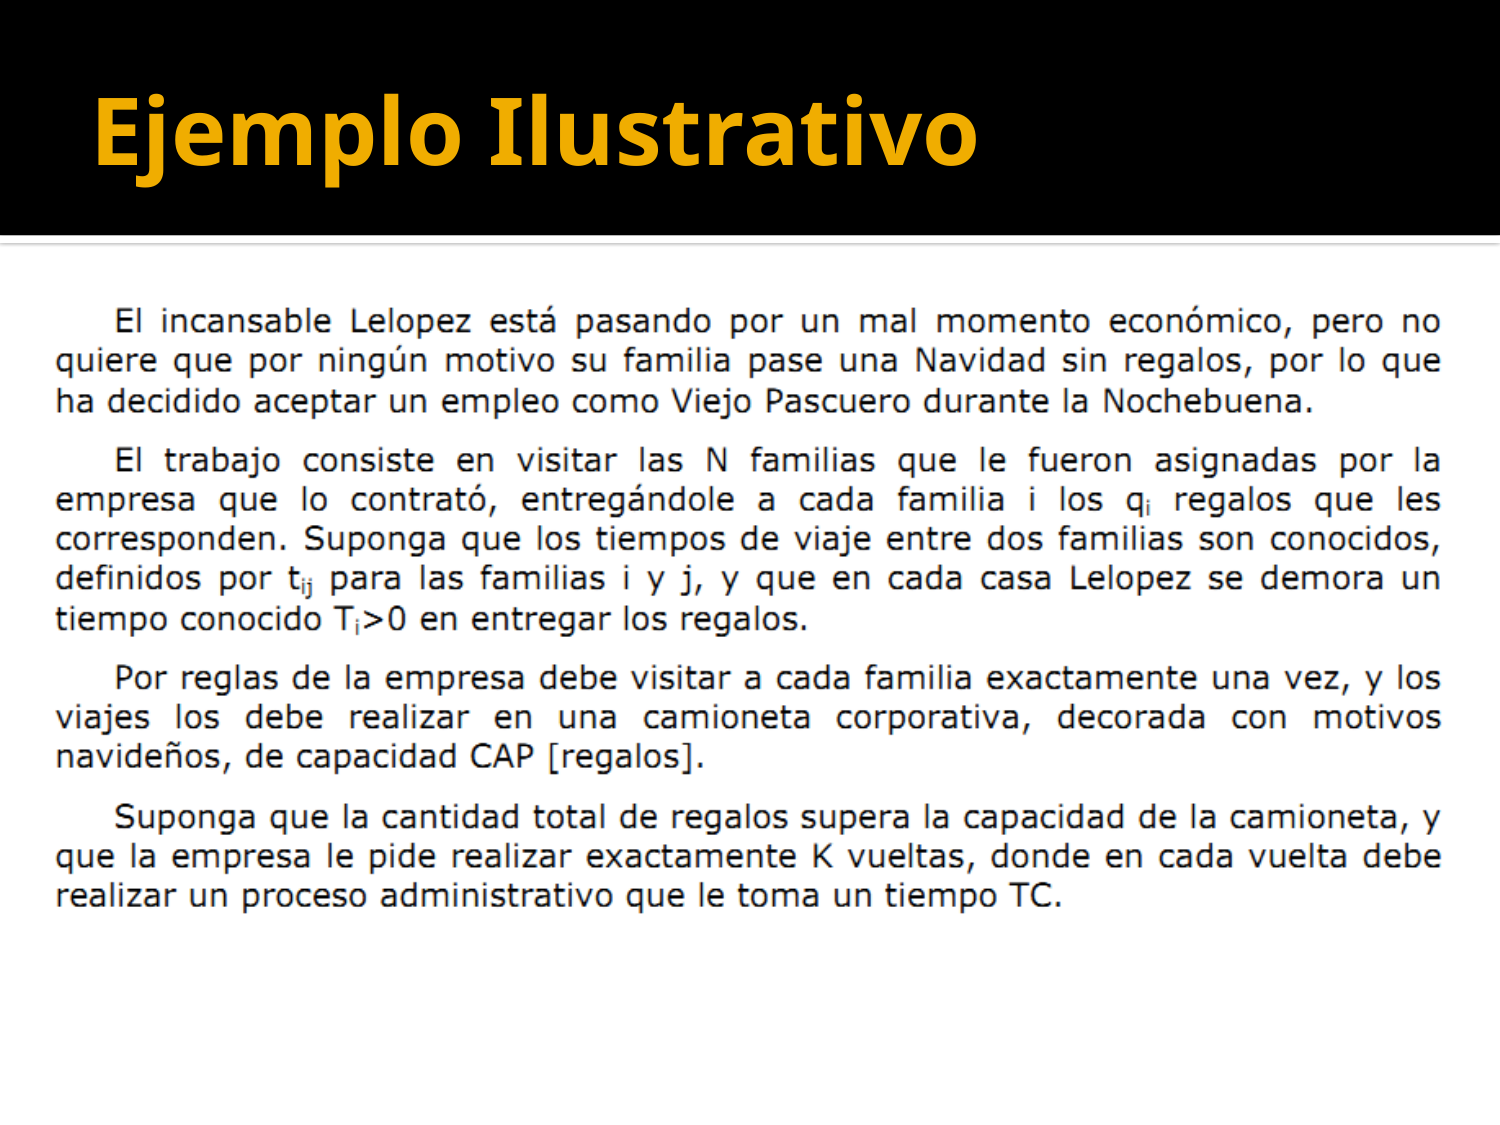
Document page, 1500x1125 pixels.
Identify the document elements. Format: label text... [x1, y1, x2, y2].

picture [41, 290, 1474, 925]
title Ejemplo Ilustrativo [75, 25, 1425, 231]
